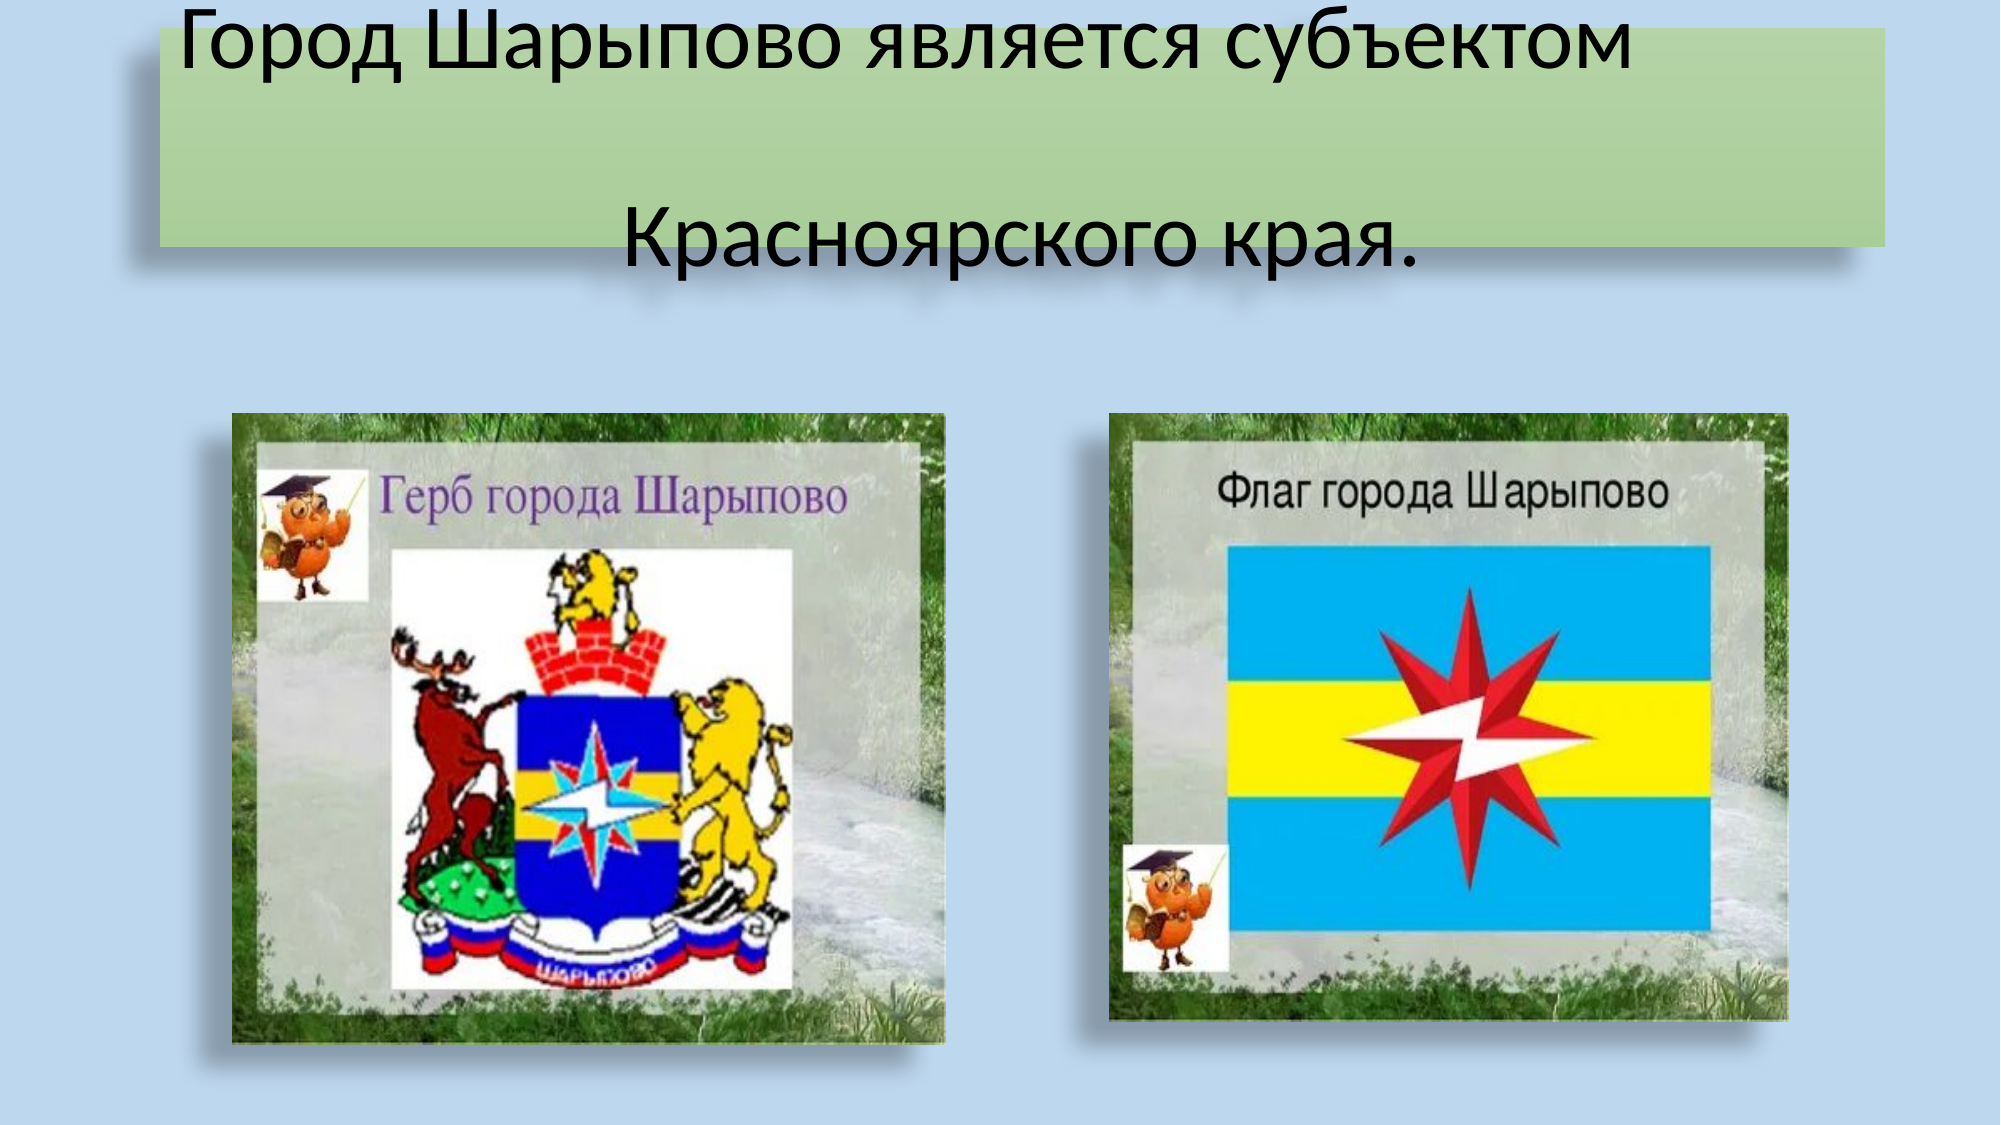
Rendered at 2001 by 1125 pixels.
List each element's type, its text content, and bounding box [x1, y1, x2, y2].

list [232, 413, 946, 1045]
picture [1109, 413, 1789, 1022]
title Город Шарыпово является субъектом Красноярского края. [160, 28, 1886, 247]
